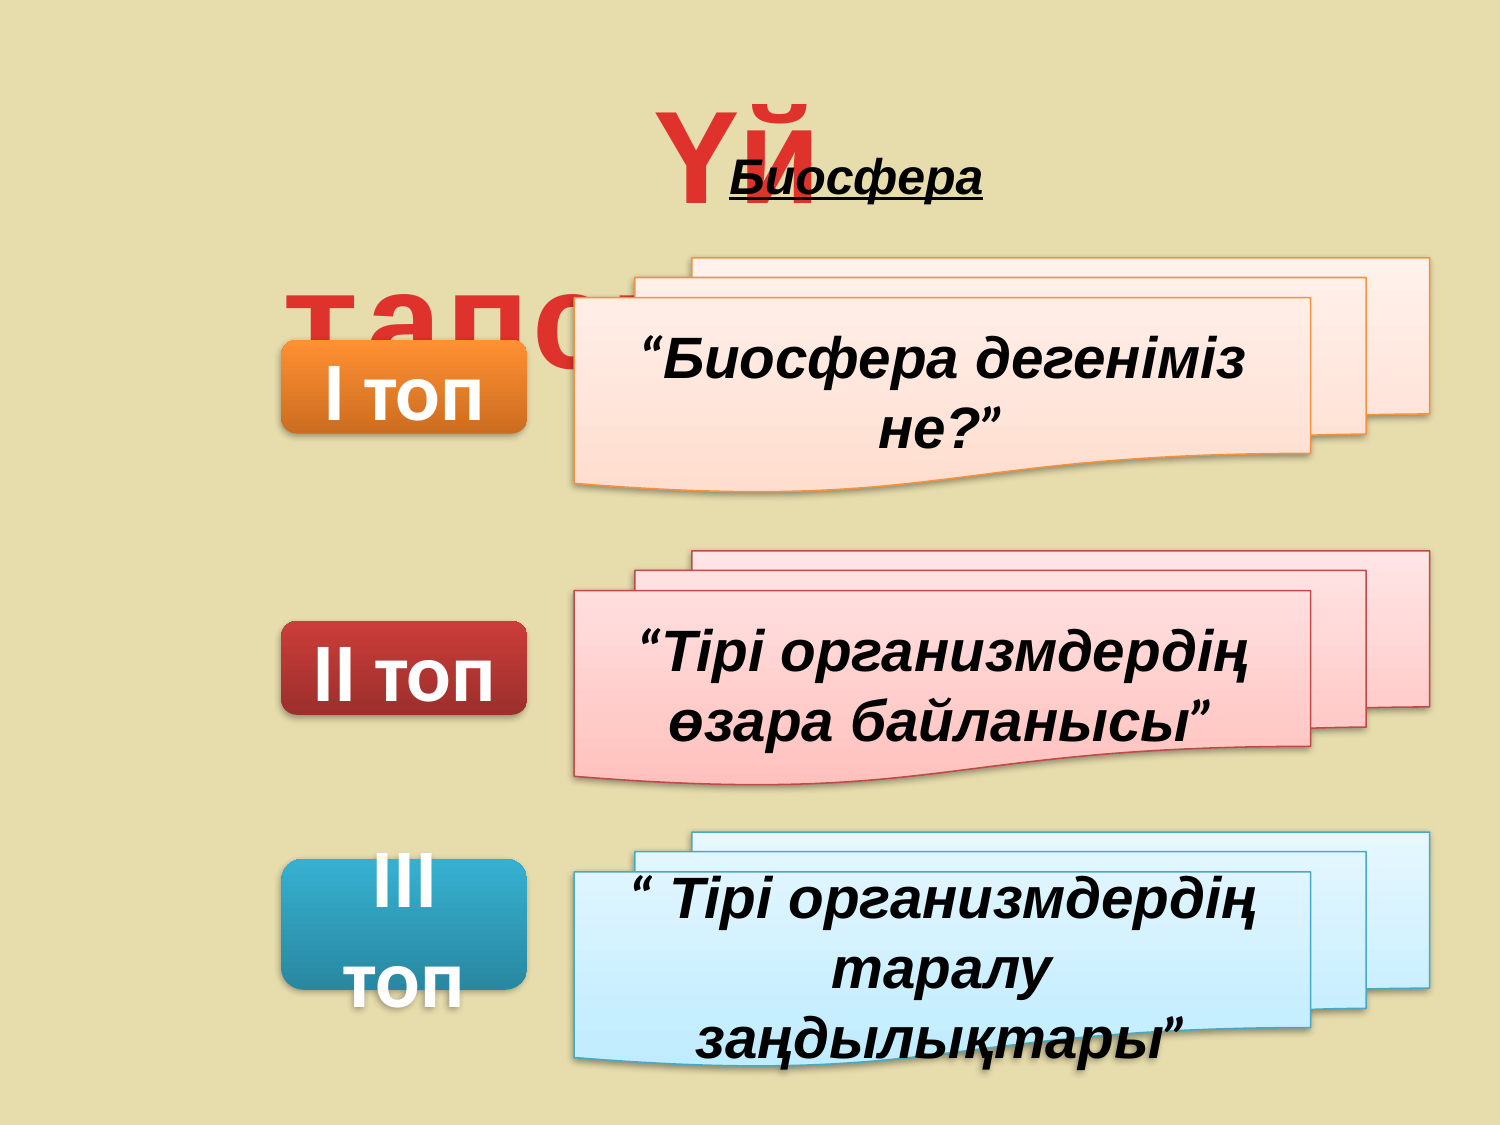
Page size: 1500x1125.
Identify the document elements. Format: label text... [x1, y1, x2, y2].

text_box “Тірі организмдердің өзара байланысы” [573, 550, 1431, 786]
text_box “Биосфера дегеніміз не?” [573, 257, 1431, 493]
text_box ІІІ топ [281, 858, 528, 990]
text_box Үй тапсырмасы: [239, 59, 1239, 404]
text_box ІІ топ [281, 620, 528, 715]
text_box “ Тірі организмдердің таралу заңдылықтары” [573, 831, 1431, 1067]
text_box Биосфера [537, 137, 1176, 212]
text_box І топ [281, 339, 528, 434]
